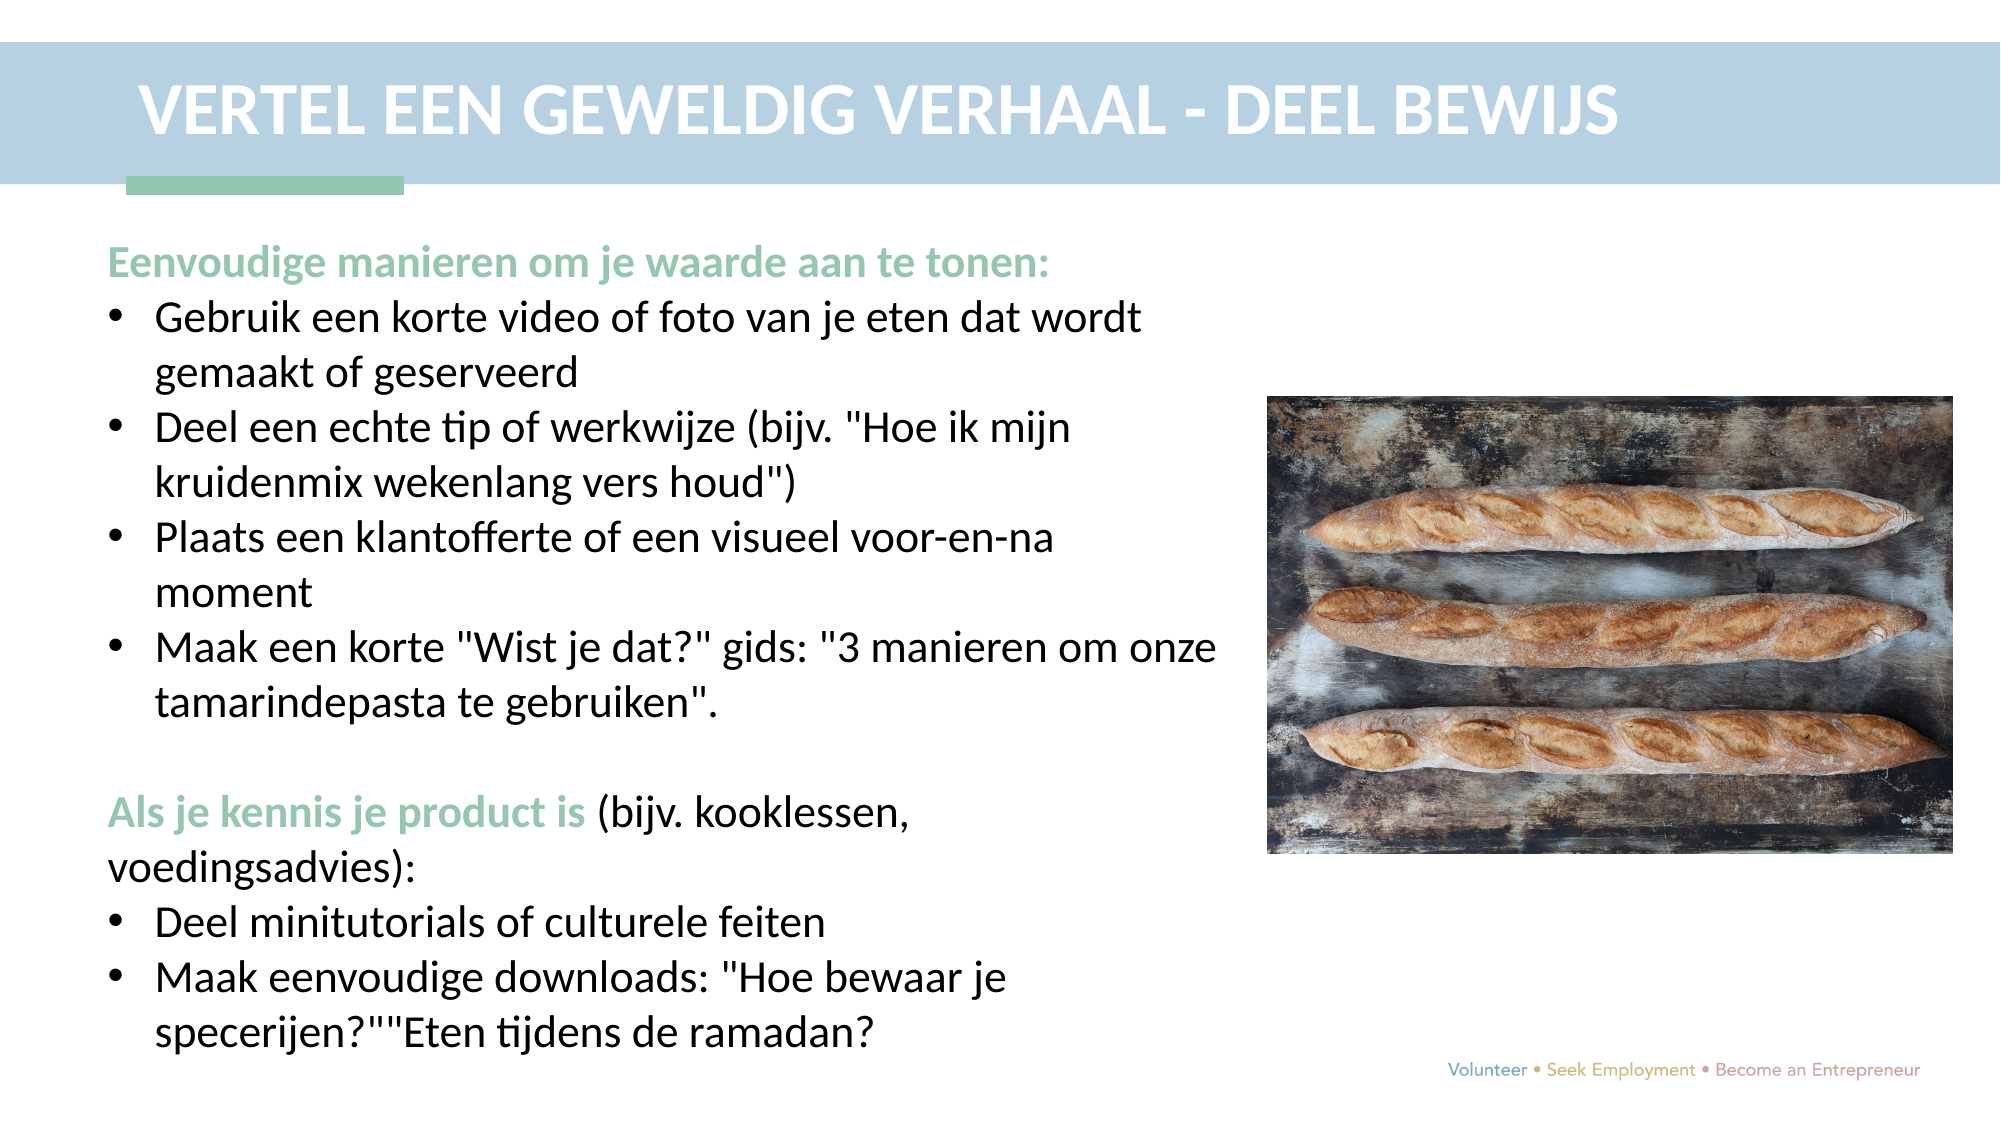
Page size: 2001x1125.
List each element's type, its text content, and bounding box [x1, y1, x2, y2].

text_box [1234, 255, 1839, 978]
text_box Eenvoudige manieren om je waarde aan te tonen: Gebruik een korte video of foto van je eten dat wordt gemaakt of geserveerd Deel een echte tip of werkwijze (bijv. "Hoe ik mijn kruidenmix wekenlang vers houd") Plaats een klantofferte of een visueel voor-en-na moment Maak een korte "Wist je dat?" gids: "3 manieren om onze tamarindepasta te gebruiken". Als je kennis je product is (bijv. kooklessen, voedingsadvies): Deel minitutorials of culturele feiten Maak eenvoudige downloads: "Hoe bewaar je specerijen?""Eten tijdens de ramadan? [92, 224, 1234, 1064]
picture [1267, 396, 1953, 854]
picture [1418, 1046, 1971, 1103]
list VERTEL EEN GEWELDIG VERHAAL - DEEL BEWIJS [123, 51, 1913, 170]
